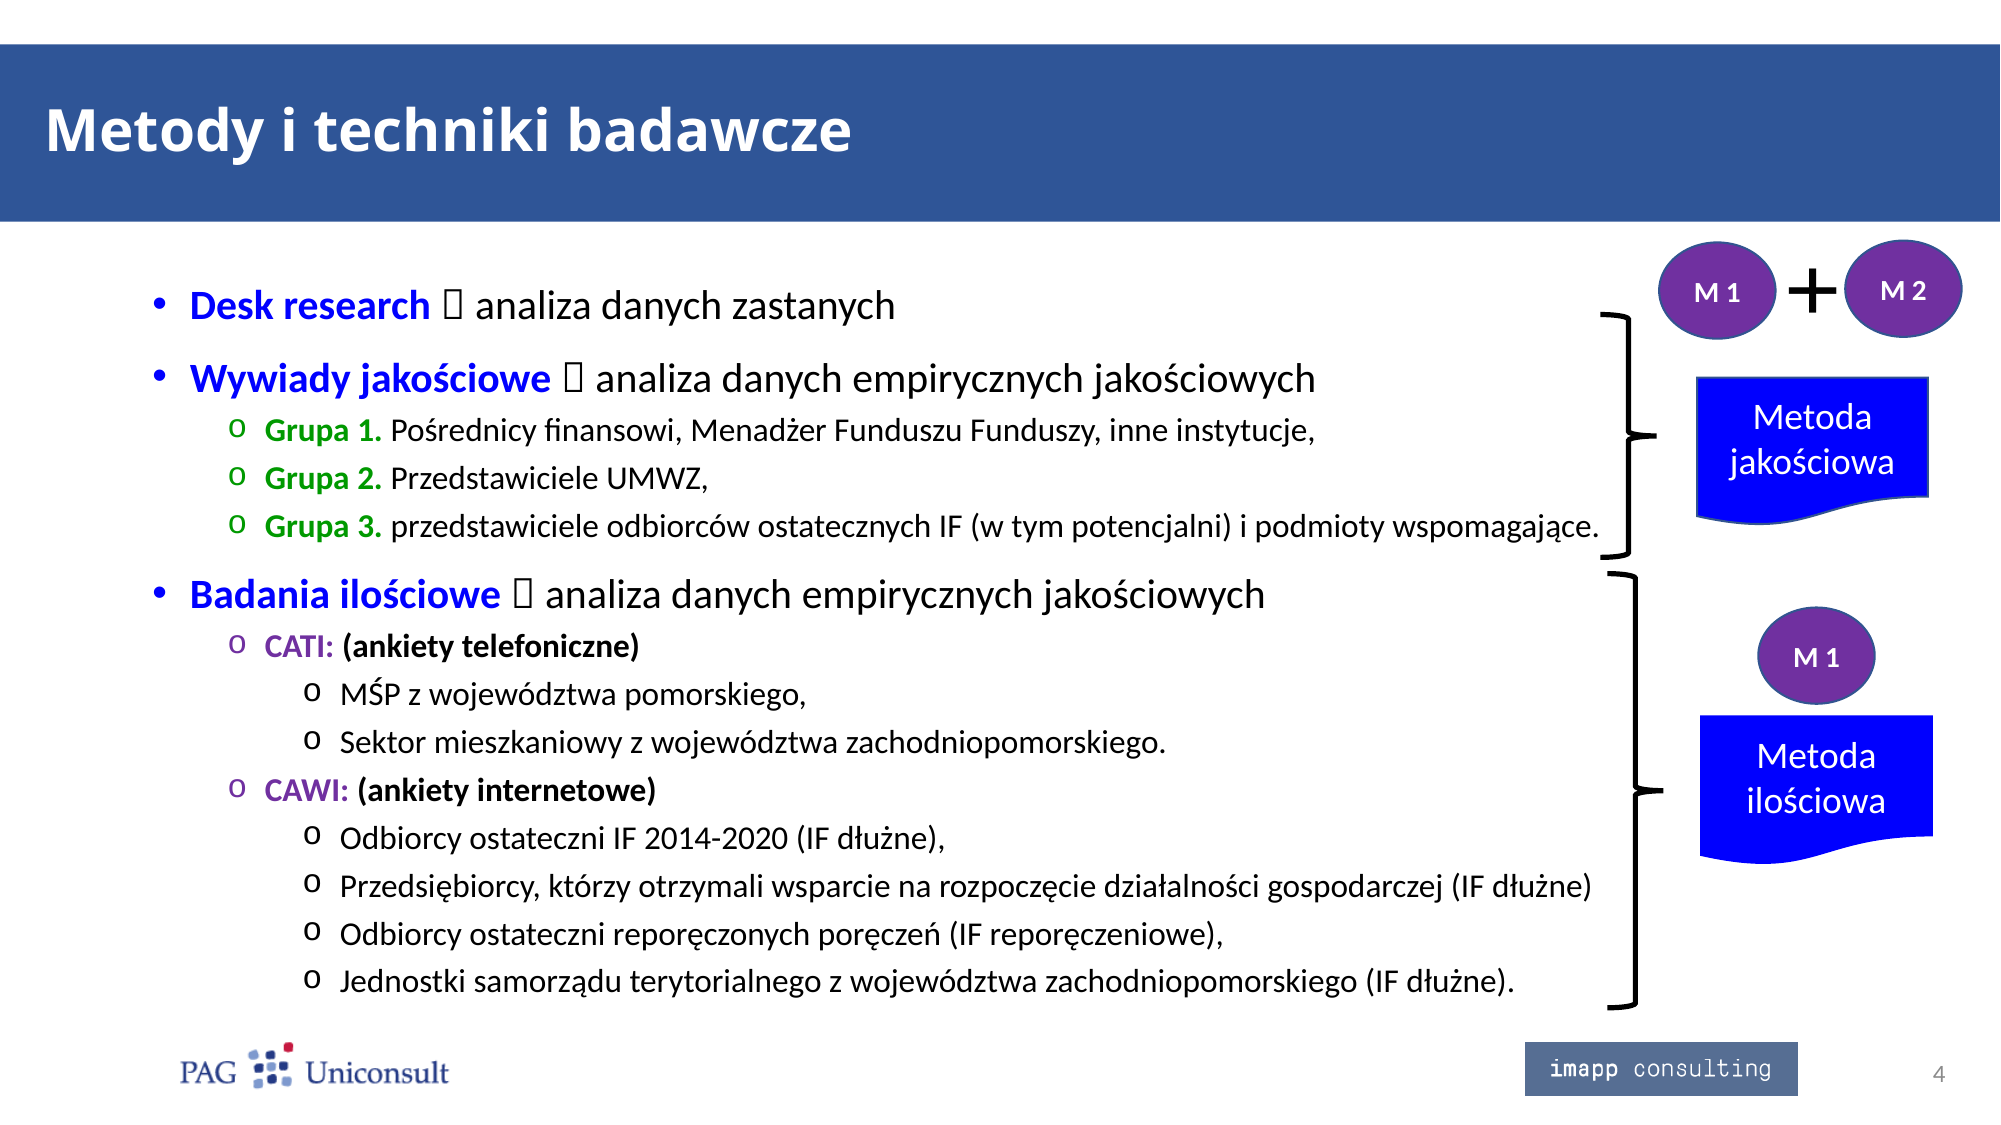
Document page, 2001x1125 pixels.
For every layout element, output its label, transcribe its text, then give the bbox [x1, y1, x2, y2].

text_box M 1 [1658, 241, 1777, 340]
text_box M 2 [1844, 239, 1963, 338]
picture [1784, 264, 1841, 317]
list Desk research  analiza danych zastanych Wywiady jakościowe  analiza danych empirycznych jakościowych Grupa 1. Pośrednicy finansowi, Menadżer Funduszu Funduszy, inne instytucje, Grupa 2. Przedstawiciele UMWZ, Grupa 3. przedstawiciele odbiorców ostatecznych IF (w tym potencjalni) i podmioty wspomagające. Badania ilościowe  analiza danych empirycznych jakościowych CATI: (ankiety telefoniczne) MŚP z województwa pomorskiego, Sektor mieszkaniowy z województwa zachodniopomorskiego. CAWI: (ankiety internetowe) Odbiorcy ostateczni IF 2014-2020 (IF dłużne), Przedsiębiorcy, którzy otrzymali wsparcie na rozpoczęcie działalności gospodarczej (IF dłużne) Odbiorcy ostateczni reporęczonych poręczeń (IF reporęczeniowe), Jednostki samorządu terytorialnego z województwa zachodniopomorskiego (IF dłużne). [137, 260, 1697, 1021]
text_box Metoda ilościowa [1700, 715, 1933, 864]
text_box [1607, 573, 1664, 1009]
text_box [1600, 313, 1657, 558]
slide_number 4 [1862, 1042, 1961, 1103]
text_box Metoda jakościowa [1696, 376, 1929, 526]
picture [165, 1040, 475, 1113]
text_box M 1 [1757, 606, 1876, 705]
title Metody i techniki badawcze [0, 44, 2000, 222]
